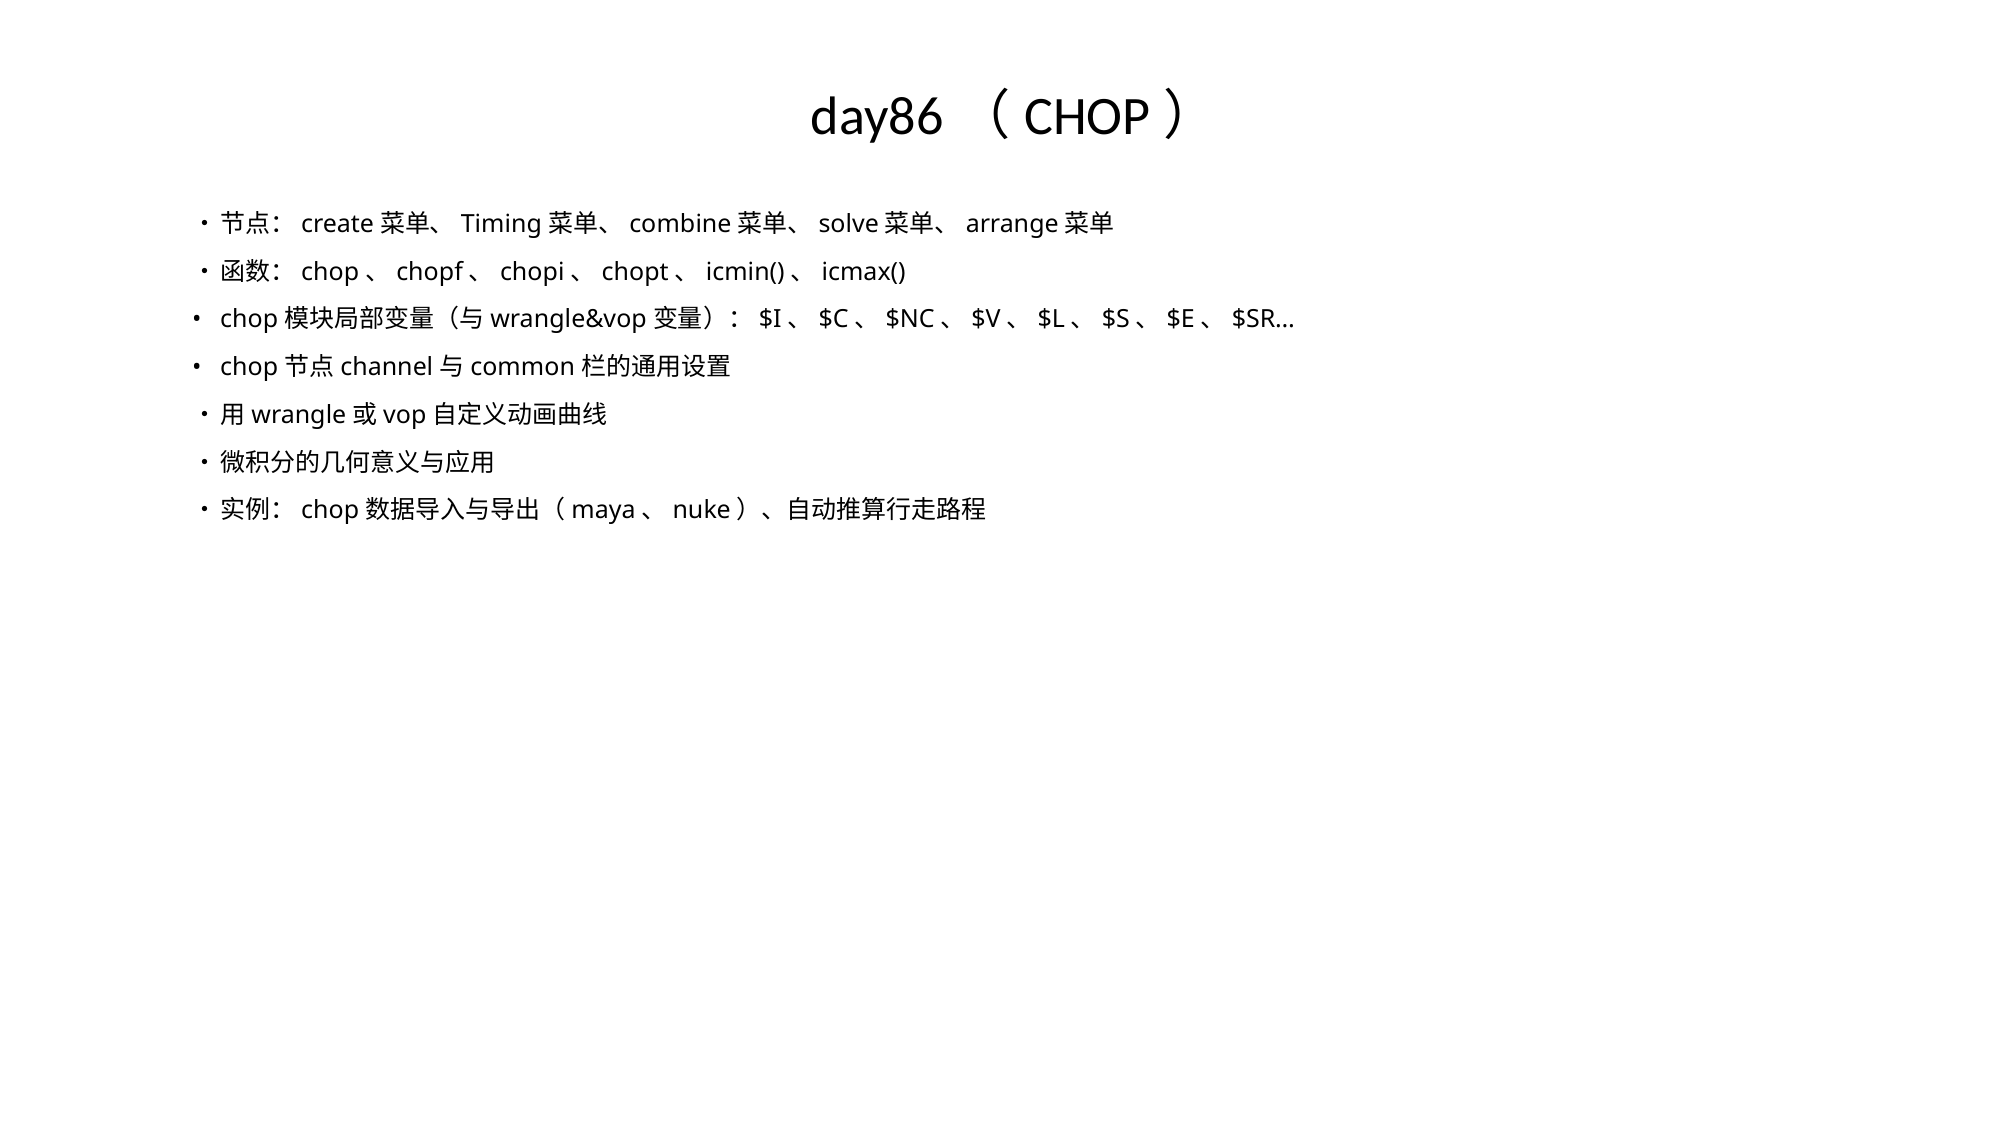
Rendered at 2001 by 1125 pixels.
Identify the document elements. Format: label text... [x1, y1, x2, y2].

title day86（CHOP） [543, 41, 1486, 154]
subtitle • 节点：create菜单、Timing菜单、combine菜单、solve菜单、arrange菜单 • 函数：chop、chopf、chopi、chopt、icmin()、icmax() • chop模块局部变量（与wrangle&vop变量）：$I、$C、$NC、$V、$L、$S、$E、$SR… • chop节点channel与common栏的通用设置 • 用wrangle或vop自定义动画曲线 • 微积分的几何意义与应用 • 实例：chop数据导入与导出（maya、nuke）、自动推算行走路程 [176, 203, 1815, 903]
